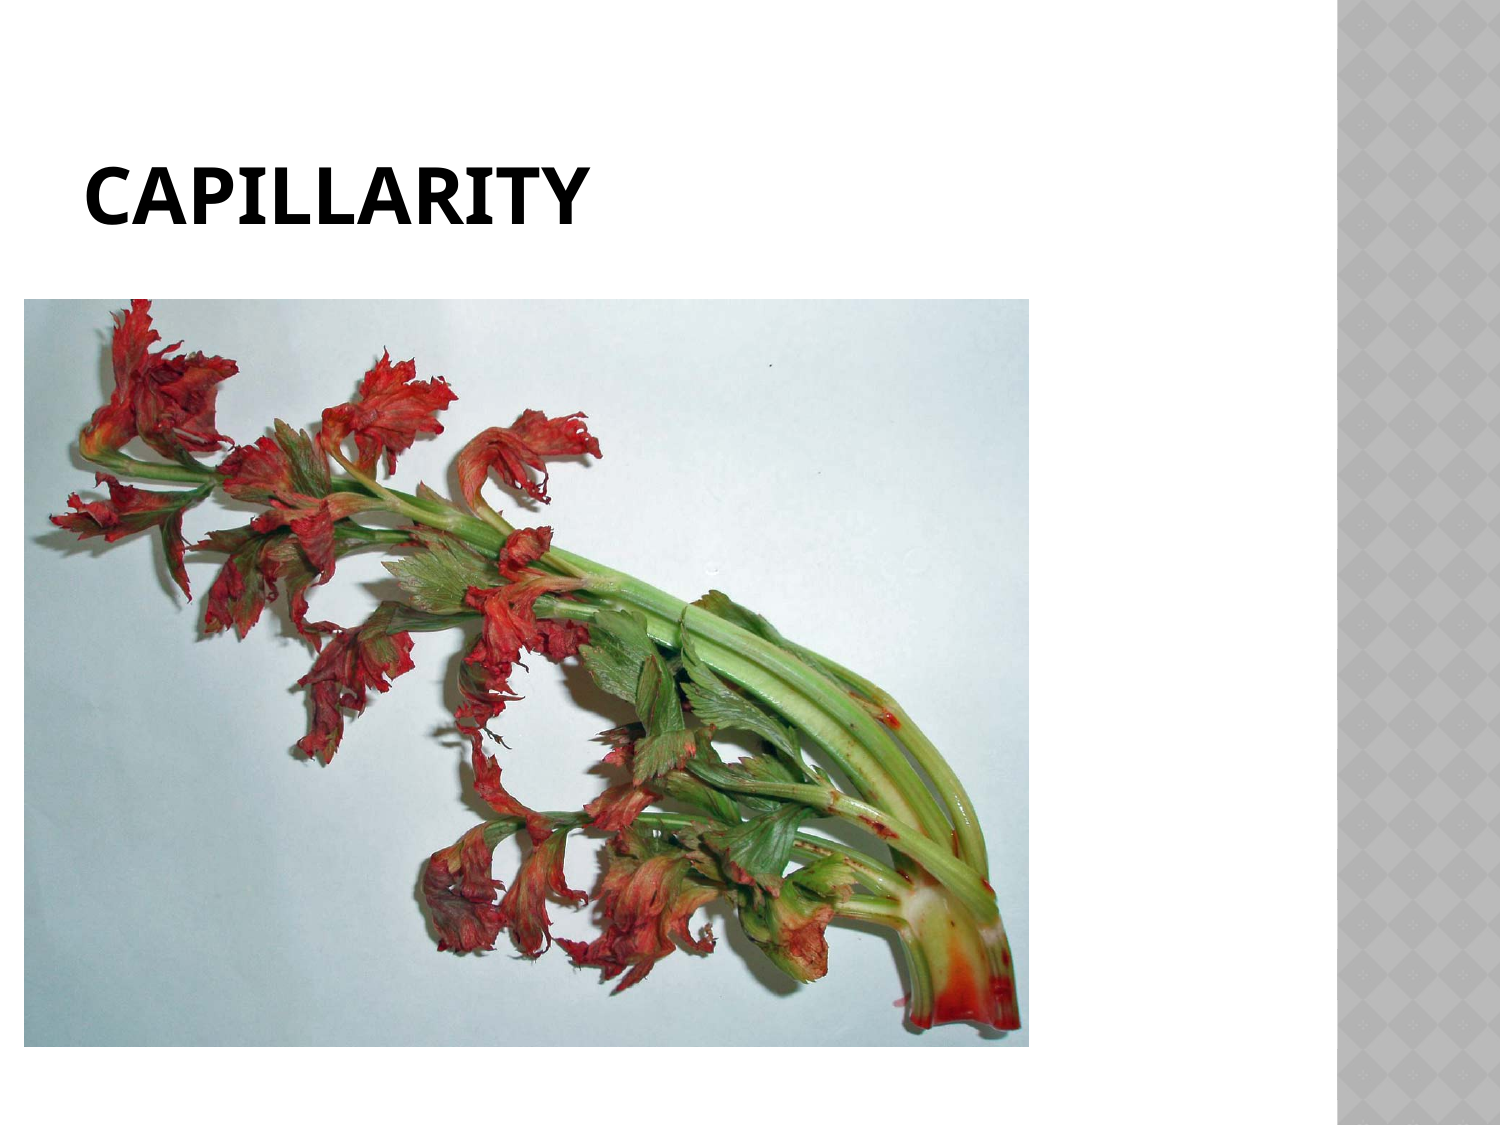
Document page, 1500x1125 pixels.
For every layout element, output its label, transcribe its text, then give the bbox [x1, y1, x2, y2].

title capillarity [75, 52, 1263, 240]
picture [24, 299, 1029, 1048]
